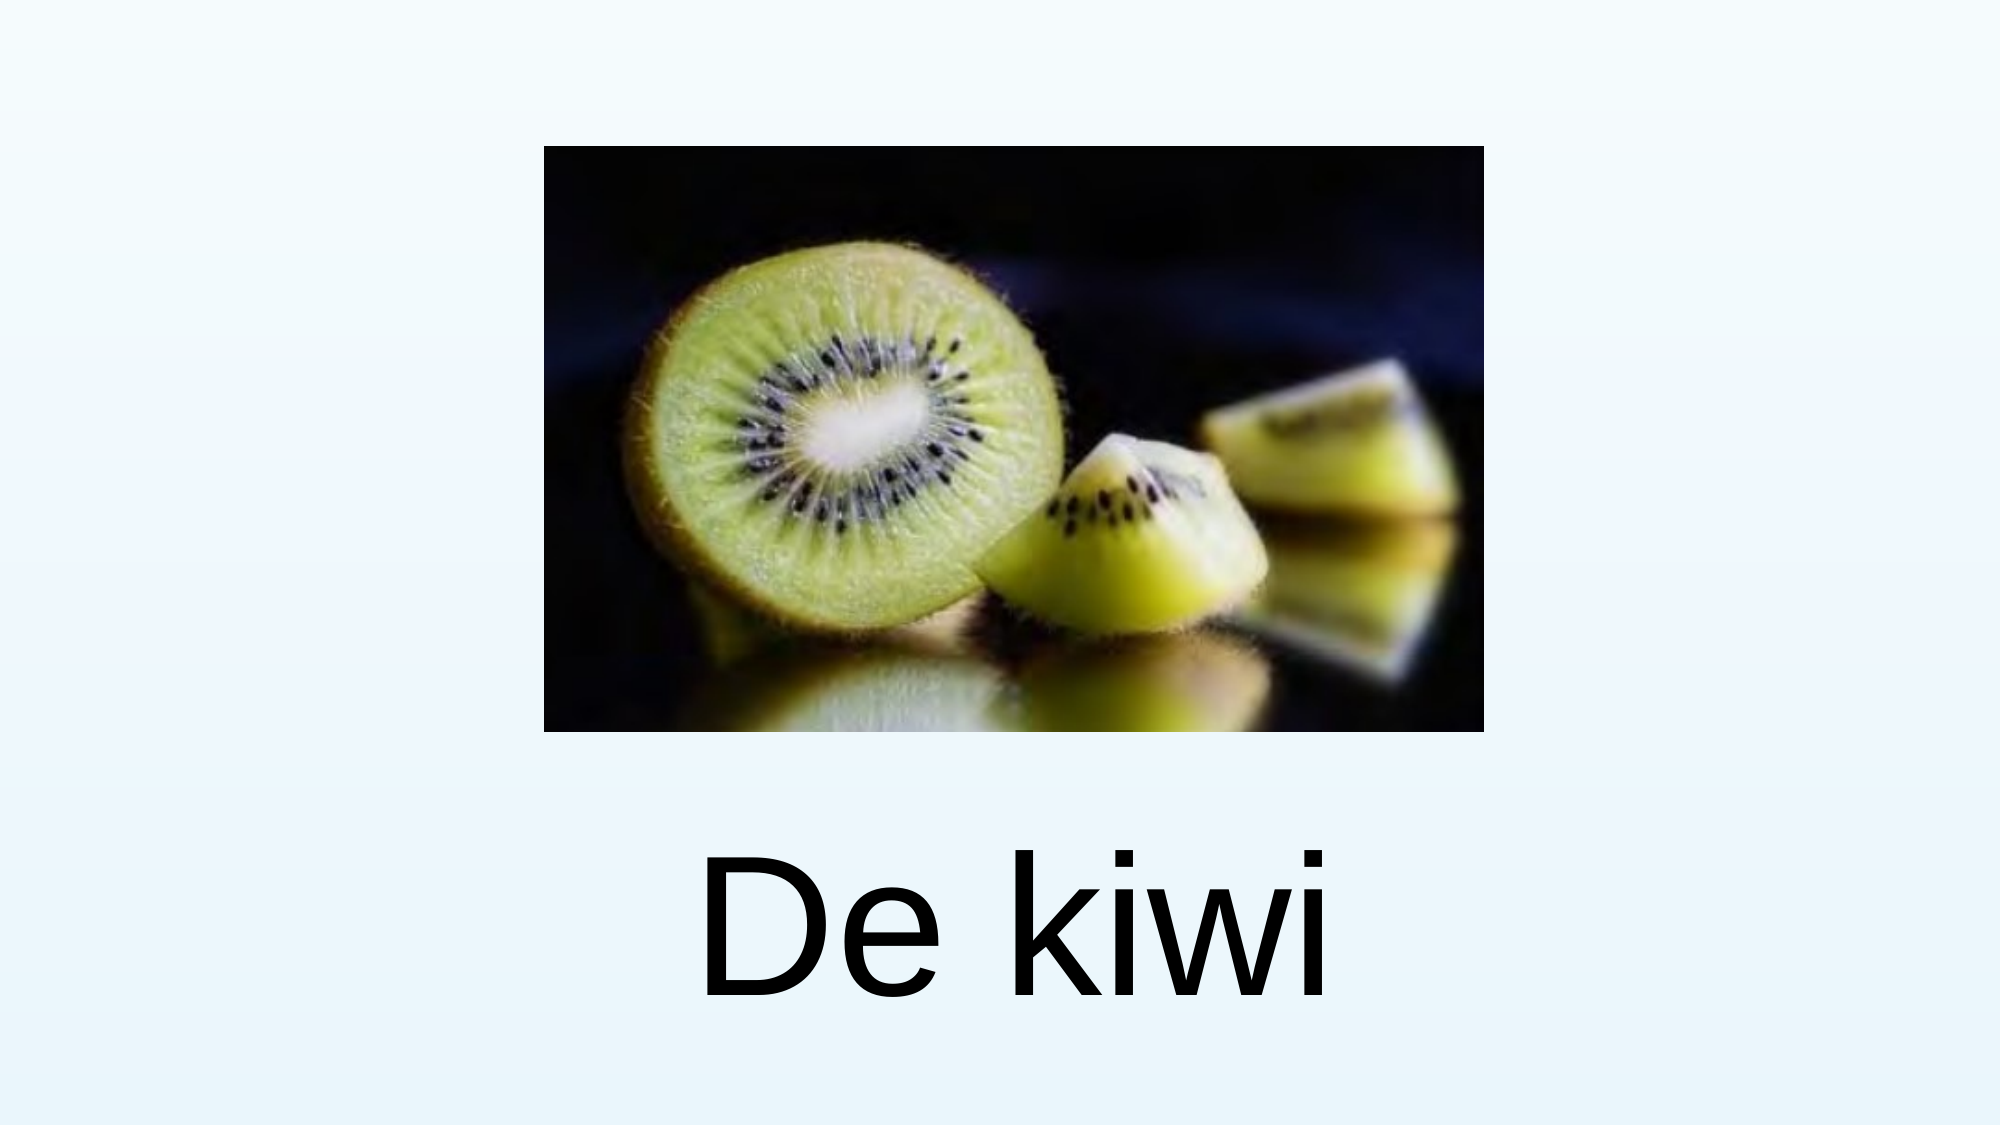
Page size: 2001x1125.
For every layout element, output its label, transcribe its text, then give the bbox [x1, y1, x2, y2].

picture [544, 145, 1485, 733]
text_box De kiwi [677, 787, 1352, 1043]
